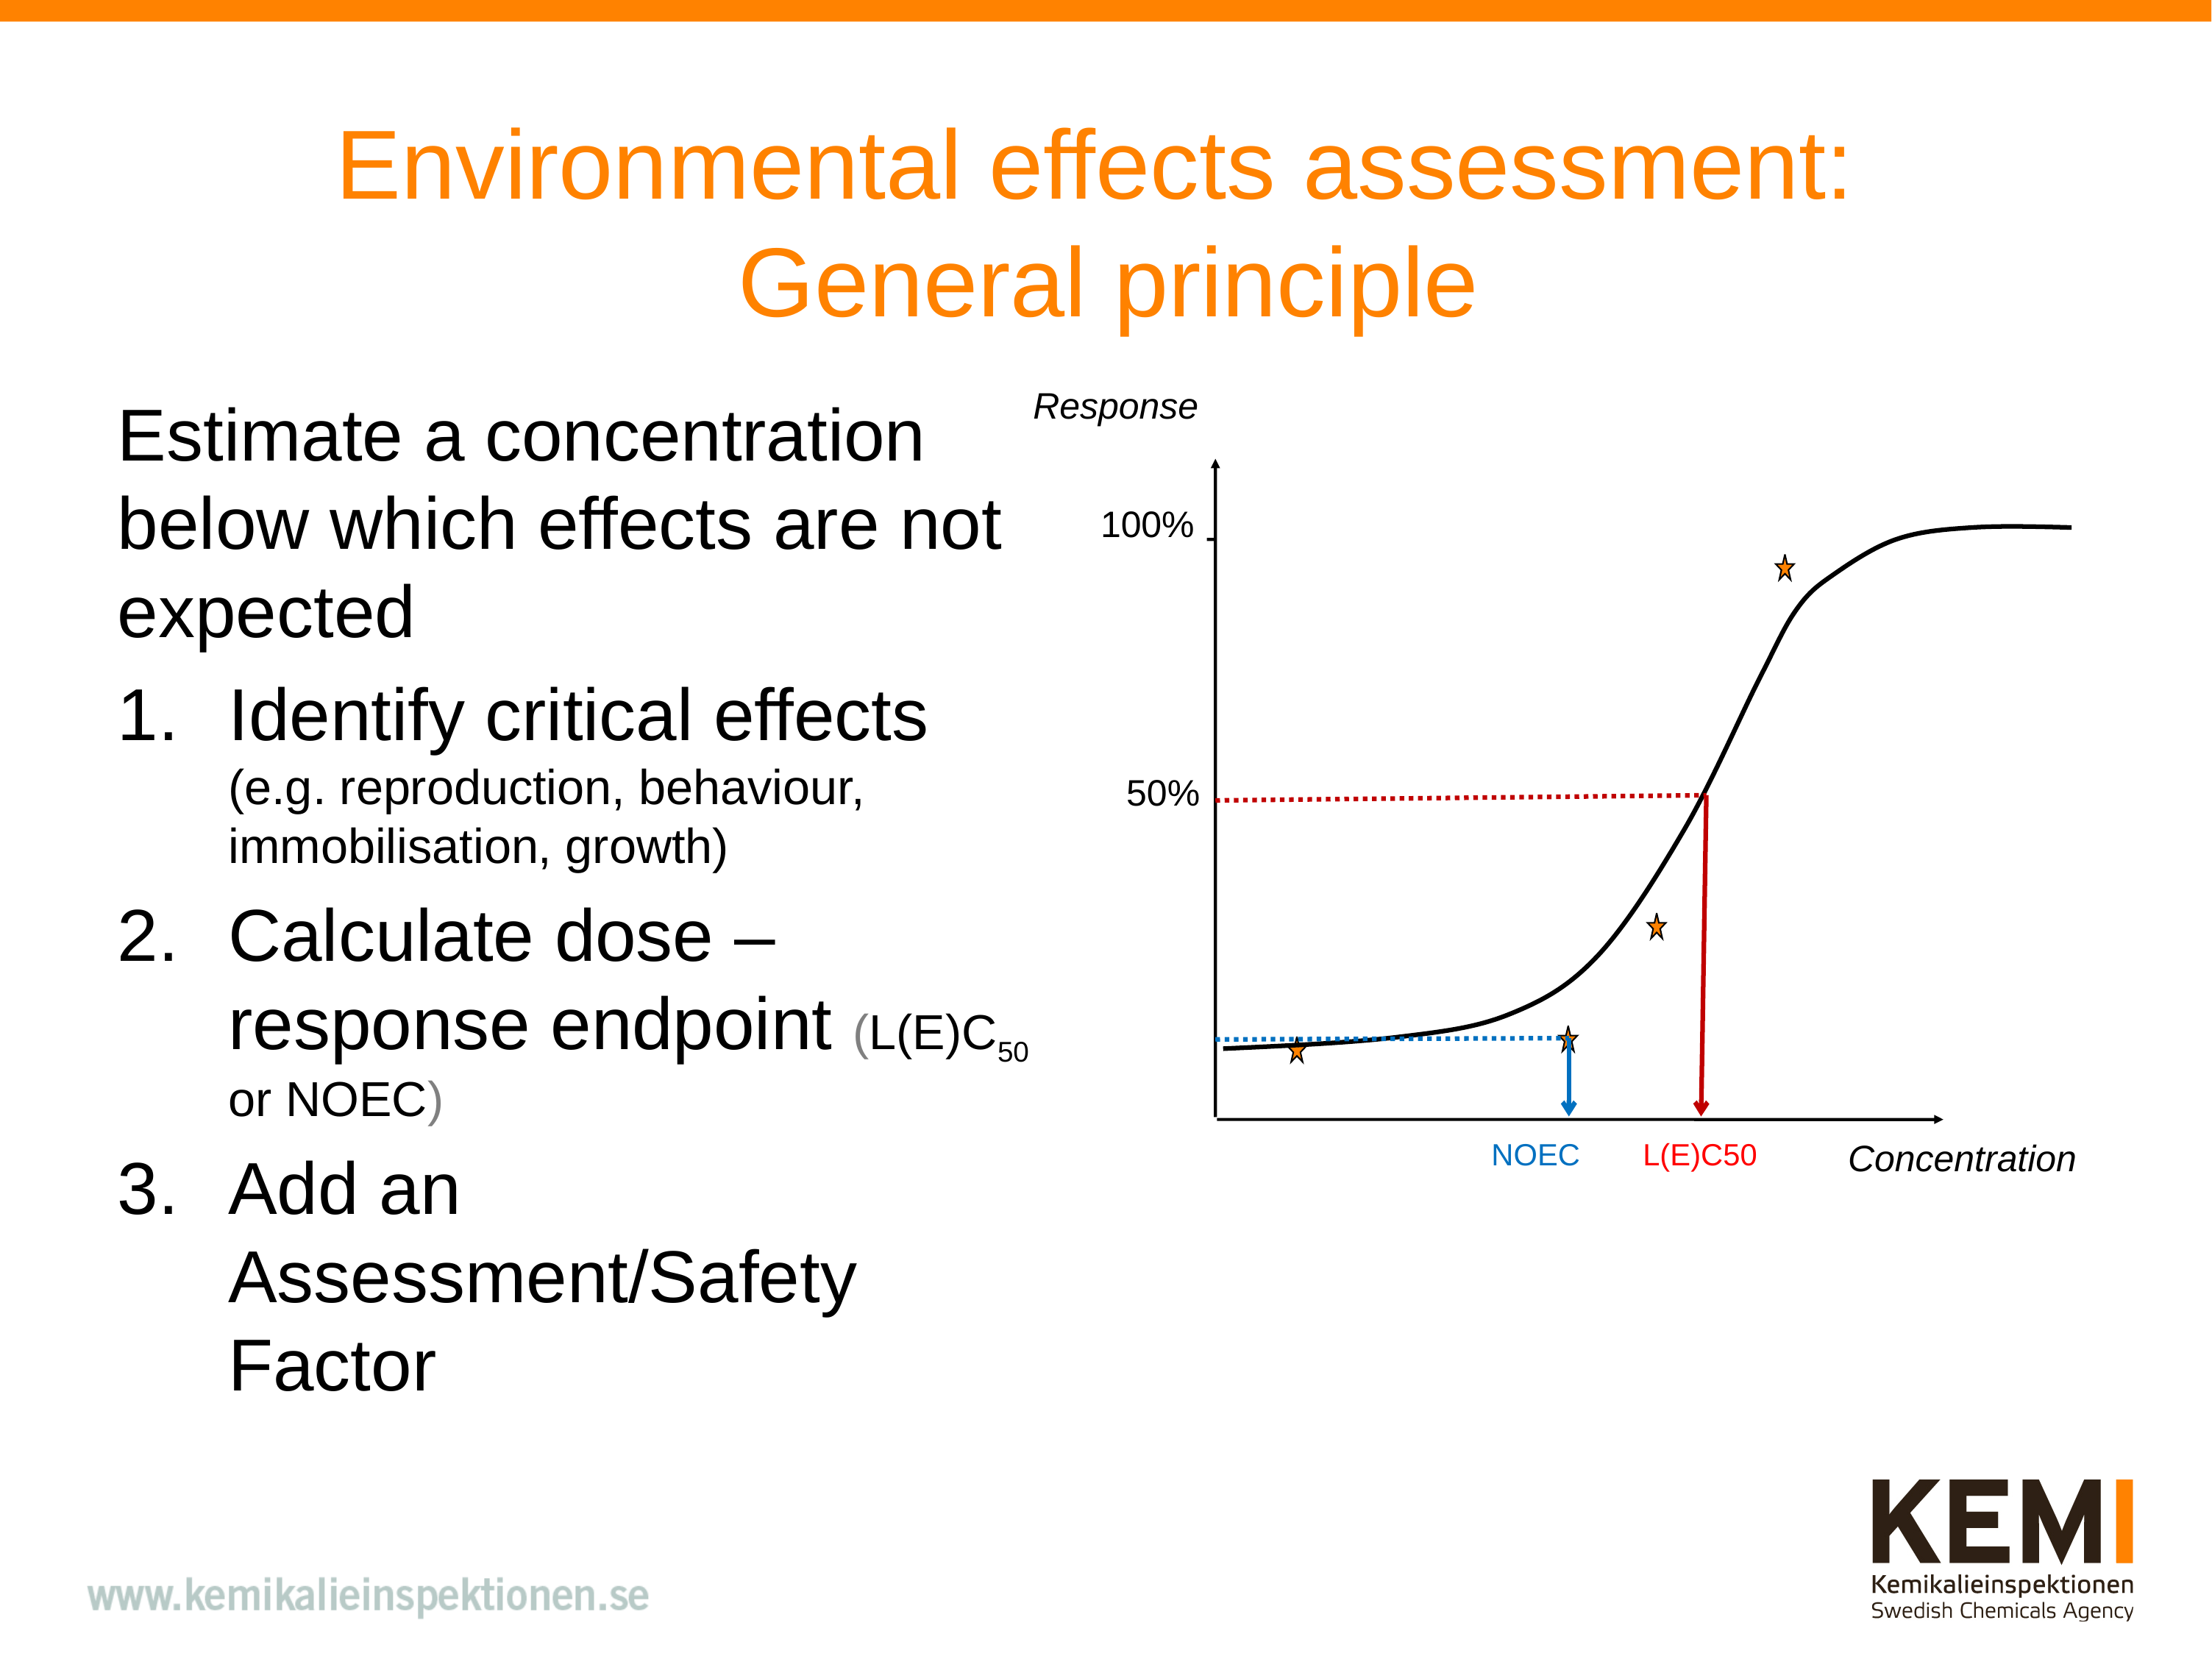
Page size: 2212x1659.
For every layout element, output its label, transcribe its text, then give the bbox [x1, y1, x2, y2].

list Estimate a concentration below which effects are not expected Identify critical effects (e.g. reproduction, behaviour, immobilisation, growth) Calculate dose – response endpoint (L(E)C50 or NOEC) Add an Assessment/Safety Factor [96, 376, 967, 1404]
title Environmental effects assessment: General principle [113, 80, 2104, 358]
picture [1872, 1479, 2133, 1621]
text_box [969, 376, 2101, 1464]
picture [87, 1573, 652, 1621]
